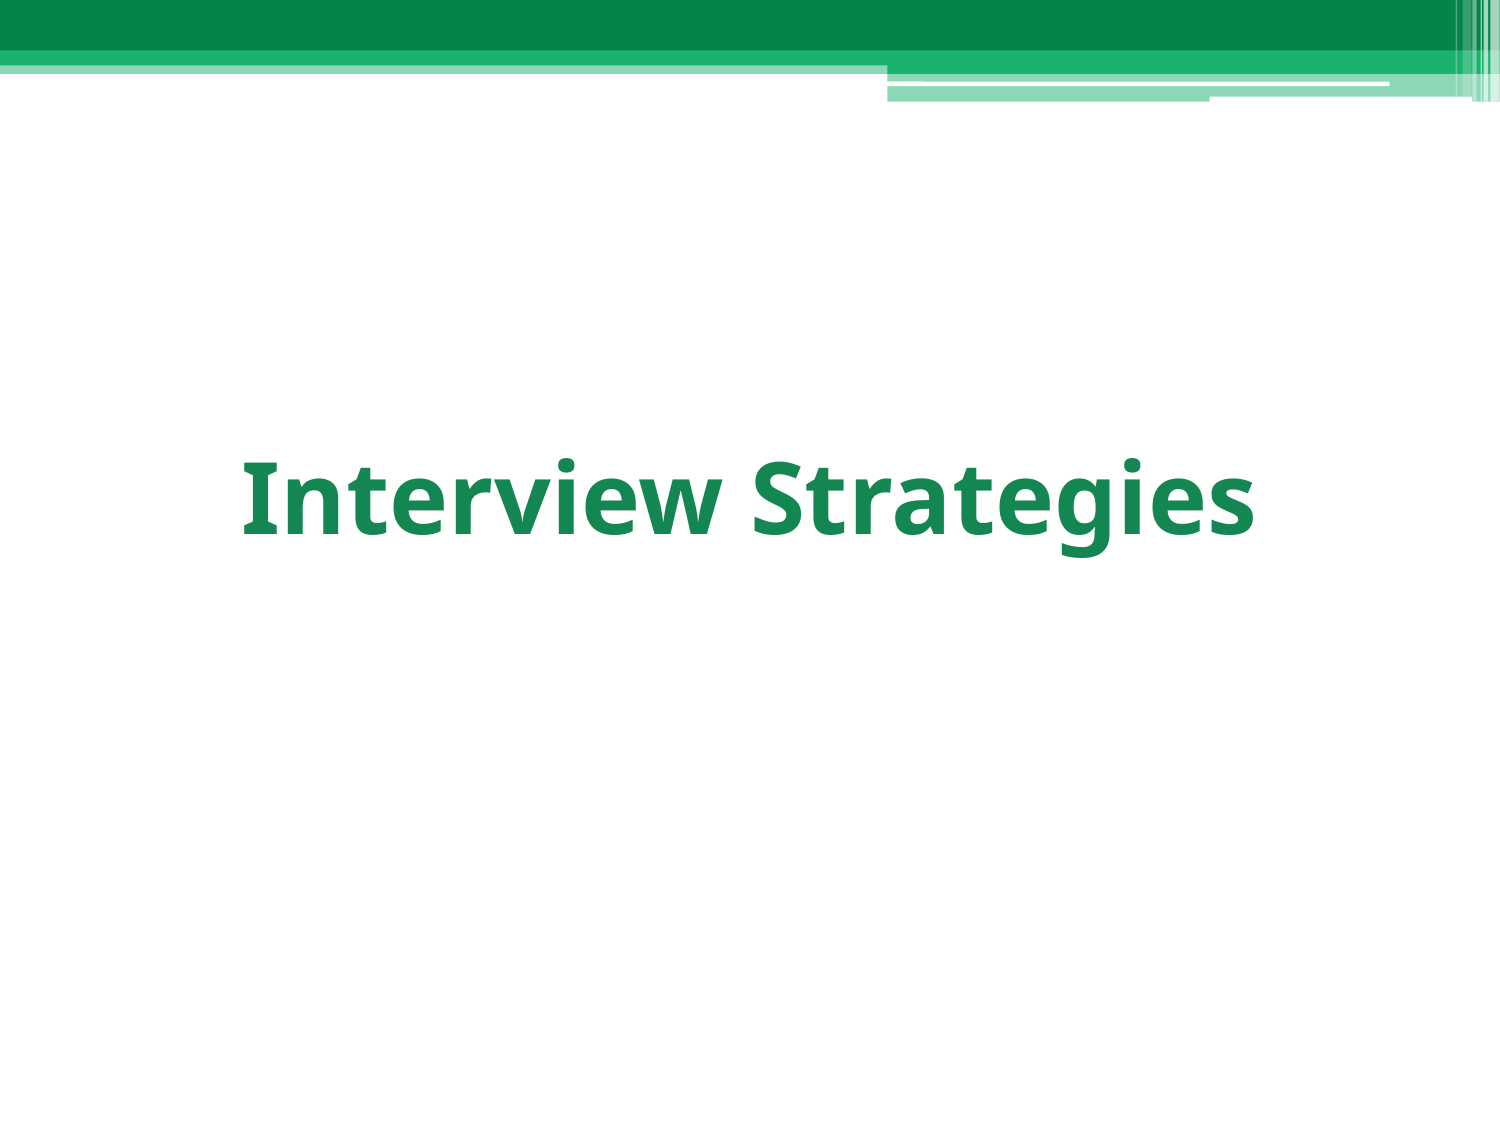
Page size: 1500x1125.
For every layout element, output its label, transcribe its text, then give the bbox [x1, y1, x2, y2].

title Interview Strategies [112, 399, 1388, 563]
